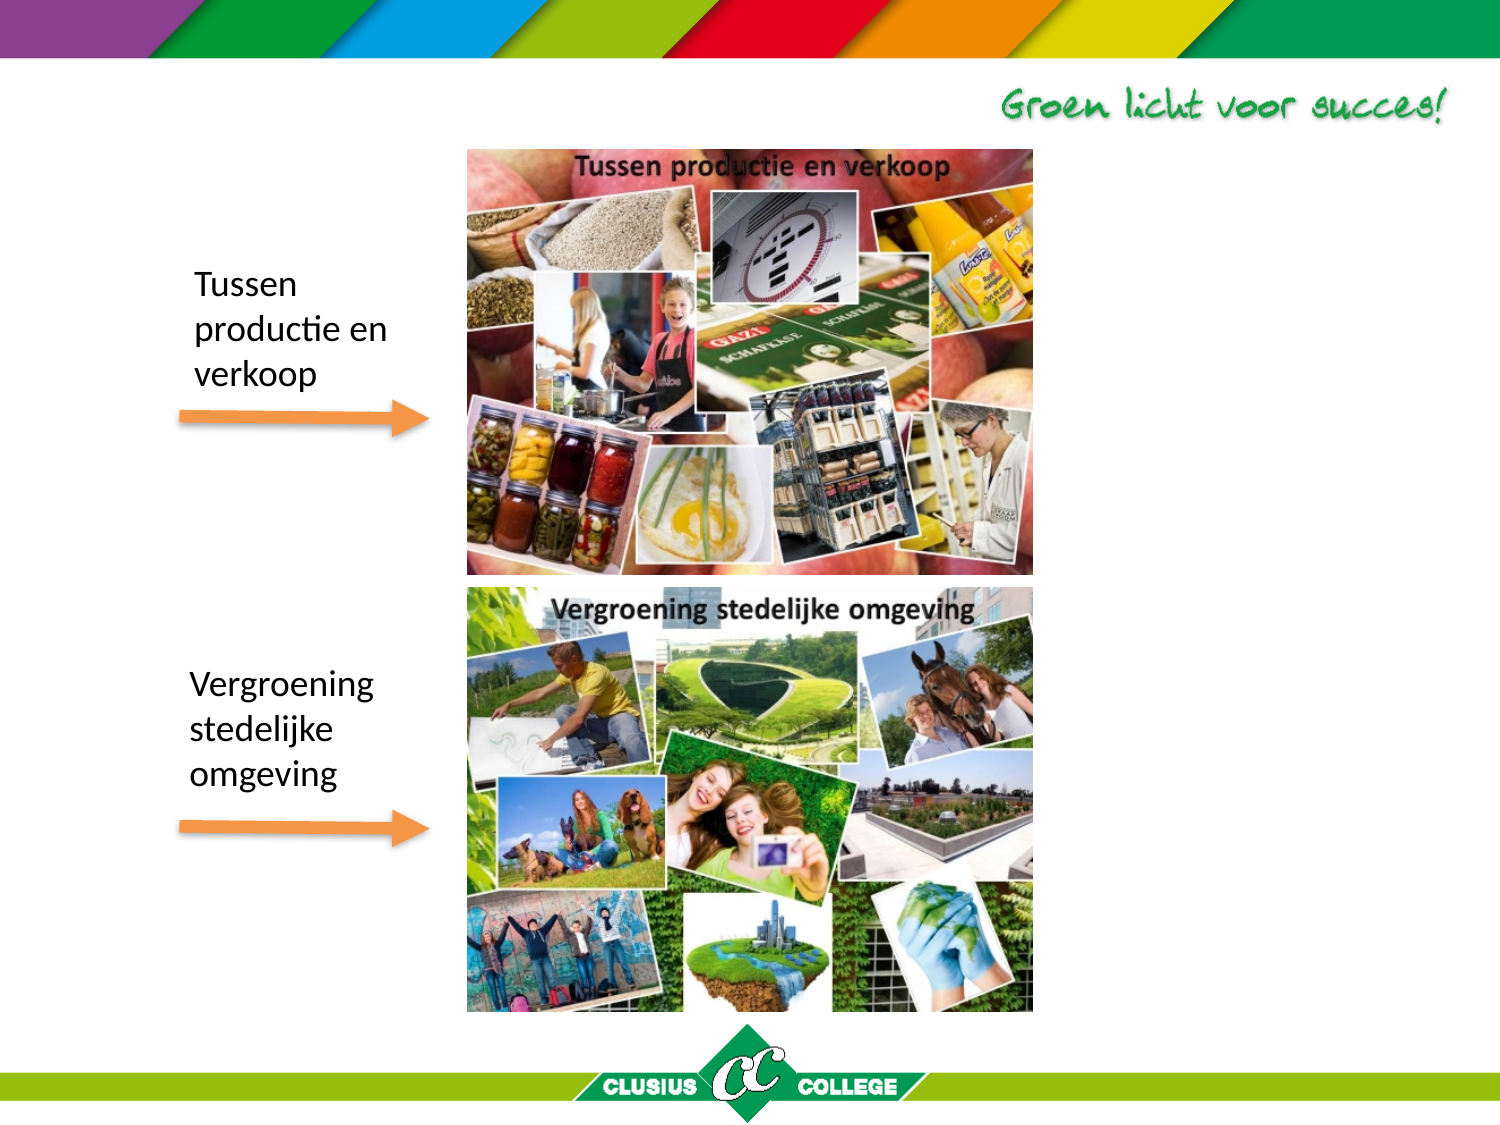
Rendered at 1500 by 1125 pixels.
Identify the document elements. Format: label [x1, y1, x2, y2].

text_box [0, 0, 1500, 1125]
text_box [179, 415, 431, 419]
